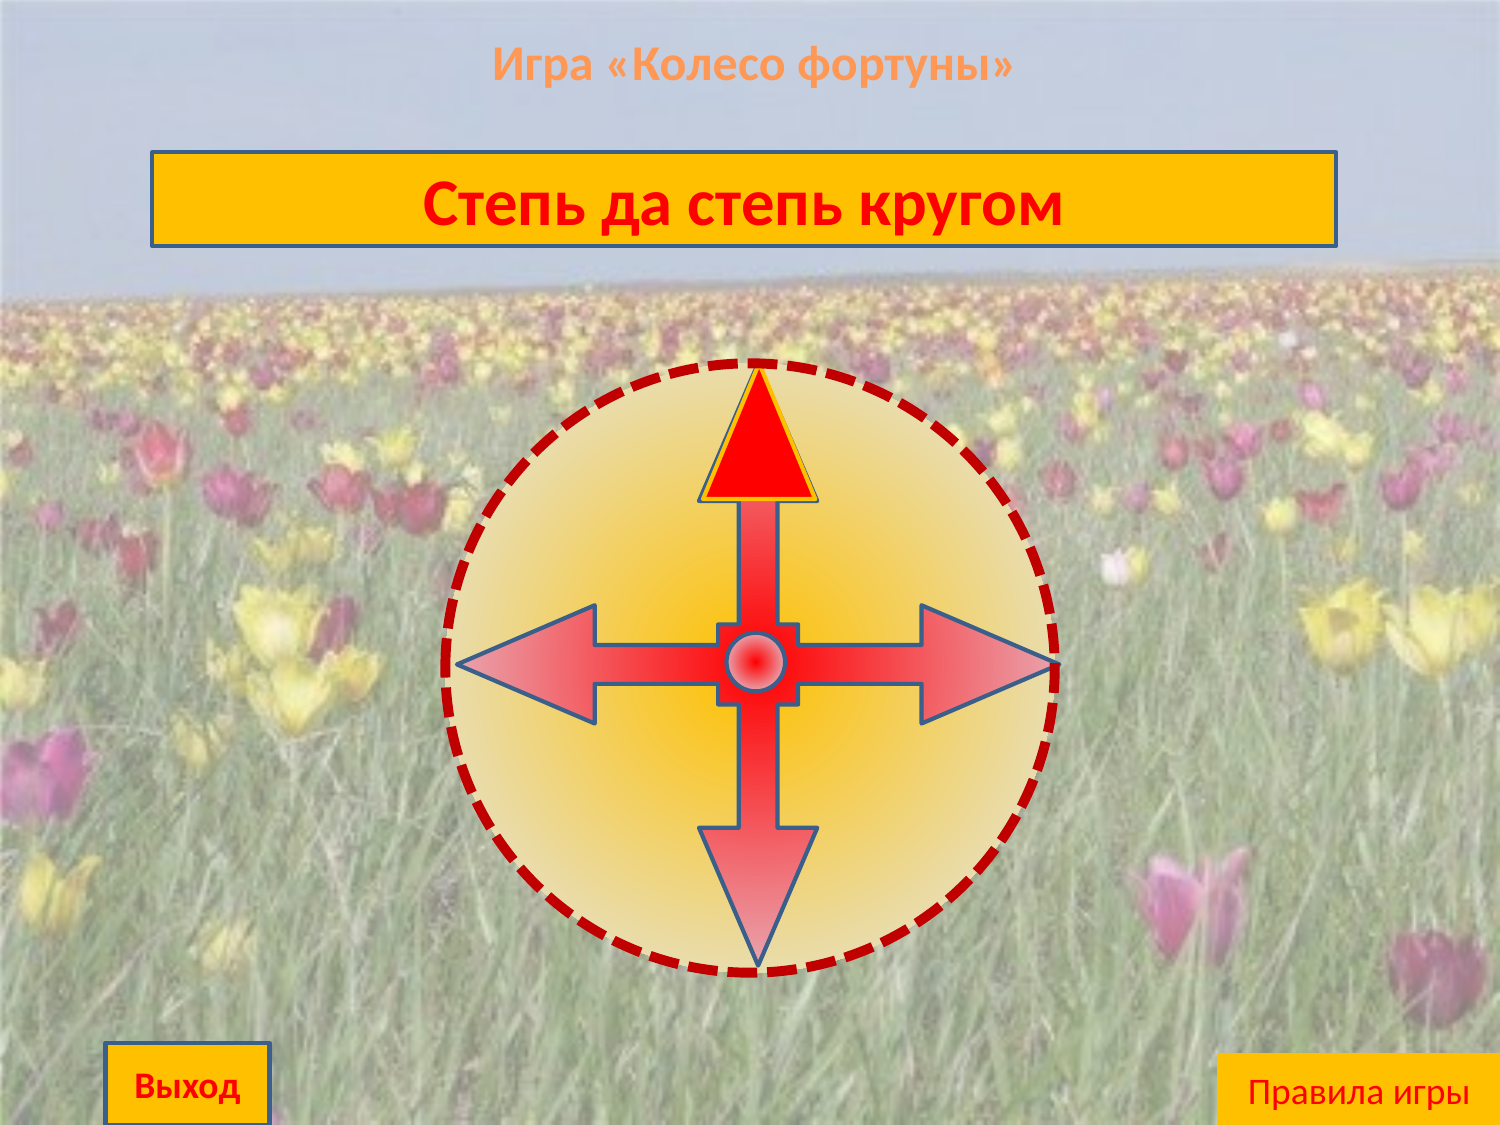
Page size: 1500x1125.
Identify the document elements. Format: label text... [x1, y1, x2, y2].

text_box Выход [103, 1041, 272, 1125]
text_box [443, 605, 451, 737]
text_box Игра «Колесо фортуны» [281, 23, 1218, 150]
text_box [456, 362, 1060, 966]
text_box Степь да степь кругом [150, 150, 1338, 248]
text_box Правила игры [1217, 1053, 1500, 1125]
